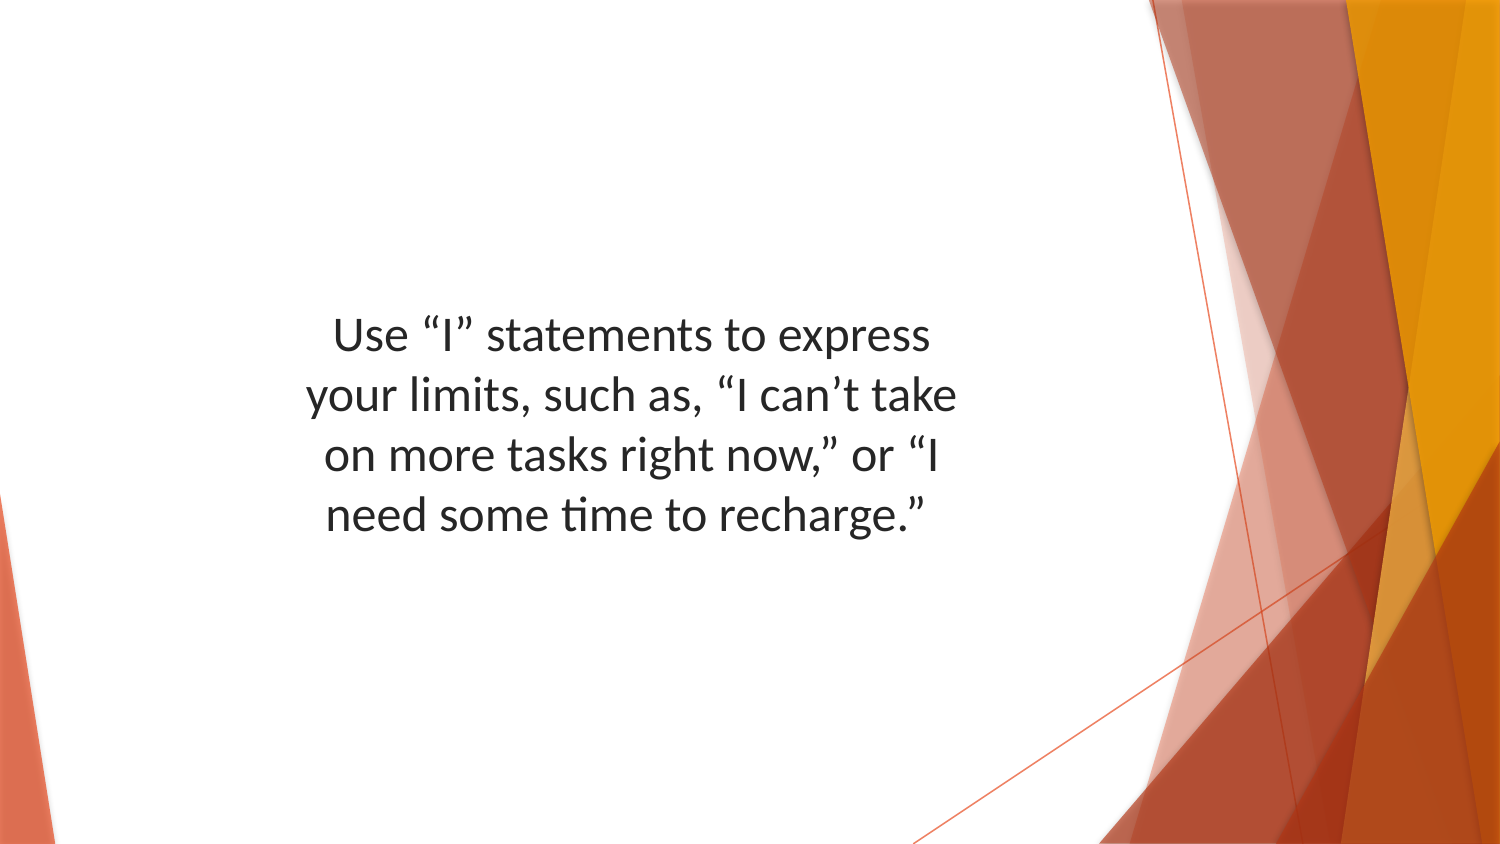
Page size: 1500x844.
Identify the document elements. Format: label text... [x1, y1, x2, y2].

list Use “I” statements to express your limits, such as, “I can’t take on more tasks right now,” or “I need some time to recharge.” [277, 197, 987, 647]
